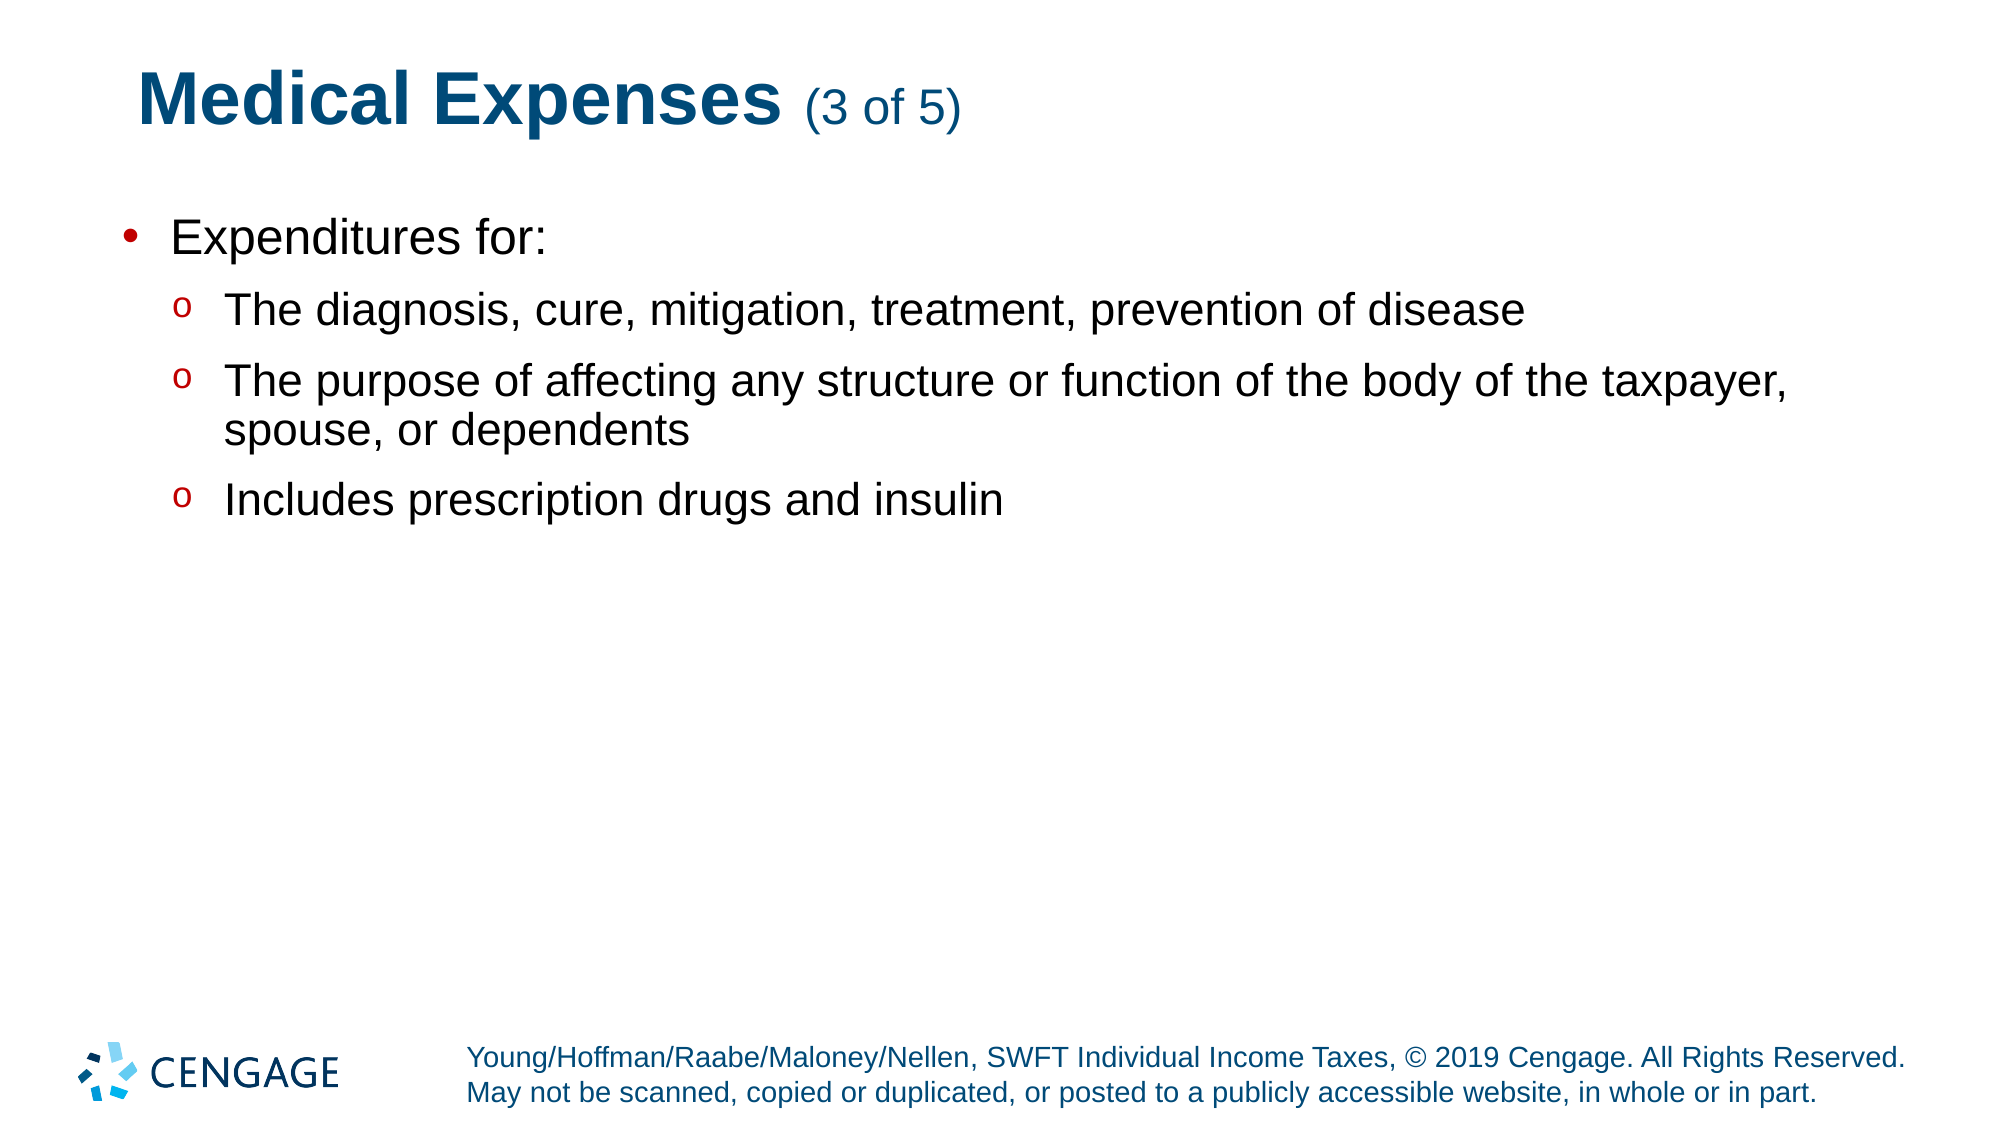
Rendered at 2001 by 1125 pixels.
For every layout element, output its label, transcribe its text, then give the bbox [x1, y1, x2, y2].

list Expenditures for: The diagnosis, cure, mitigation, treatment, prevention of disease The purpose of affecting any structure or function of the body of the taxpayer, spouse, or dependents Includes prescription drugs and insulin [121, 211, 1880, 546]
title Medical Expenses (3 of 5) [137, 59, 1863, 171]
picture [78, 1042, 338, 1101]
